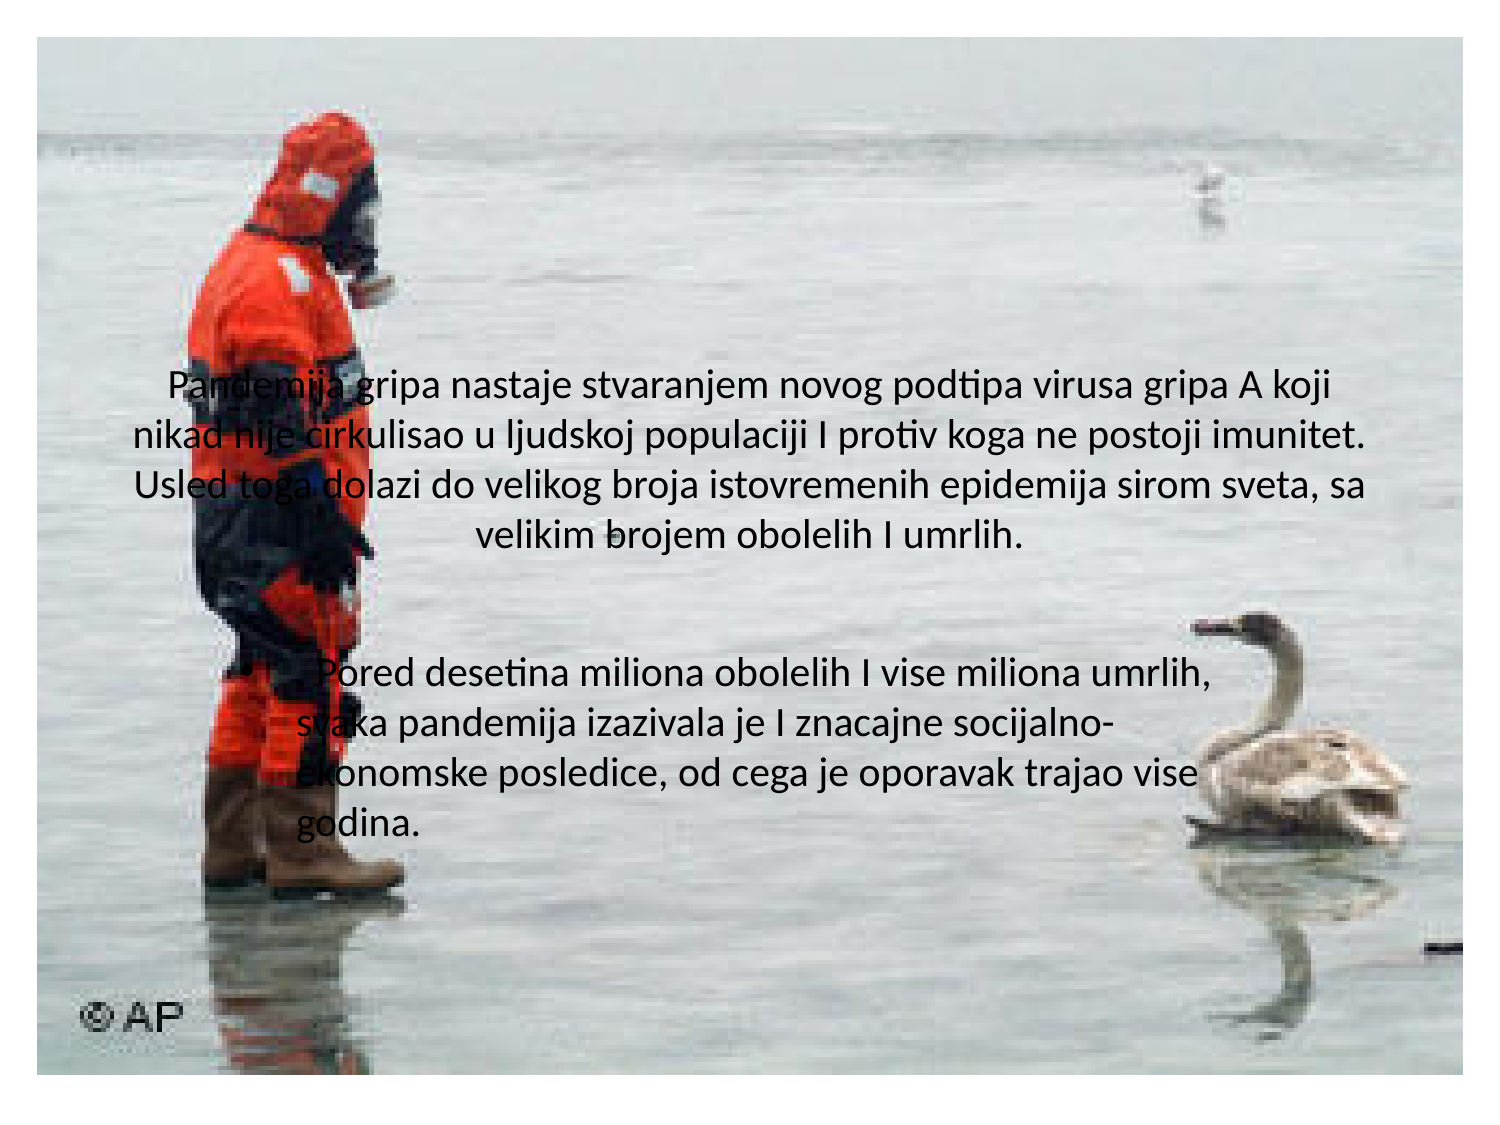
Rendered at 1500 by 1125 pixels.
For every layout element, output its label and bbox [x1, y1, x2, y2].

picture [37, 37, 1463, 1076]
